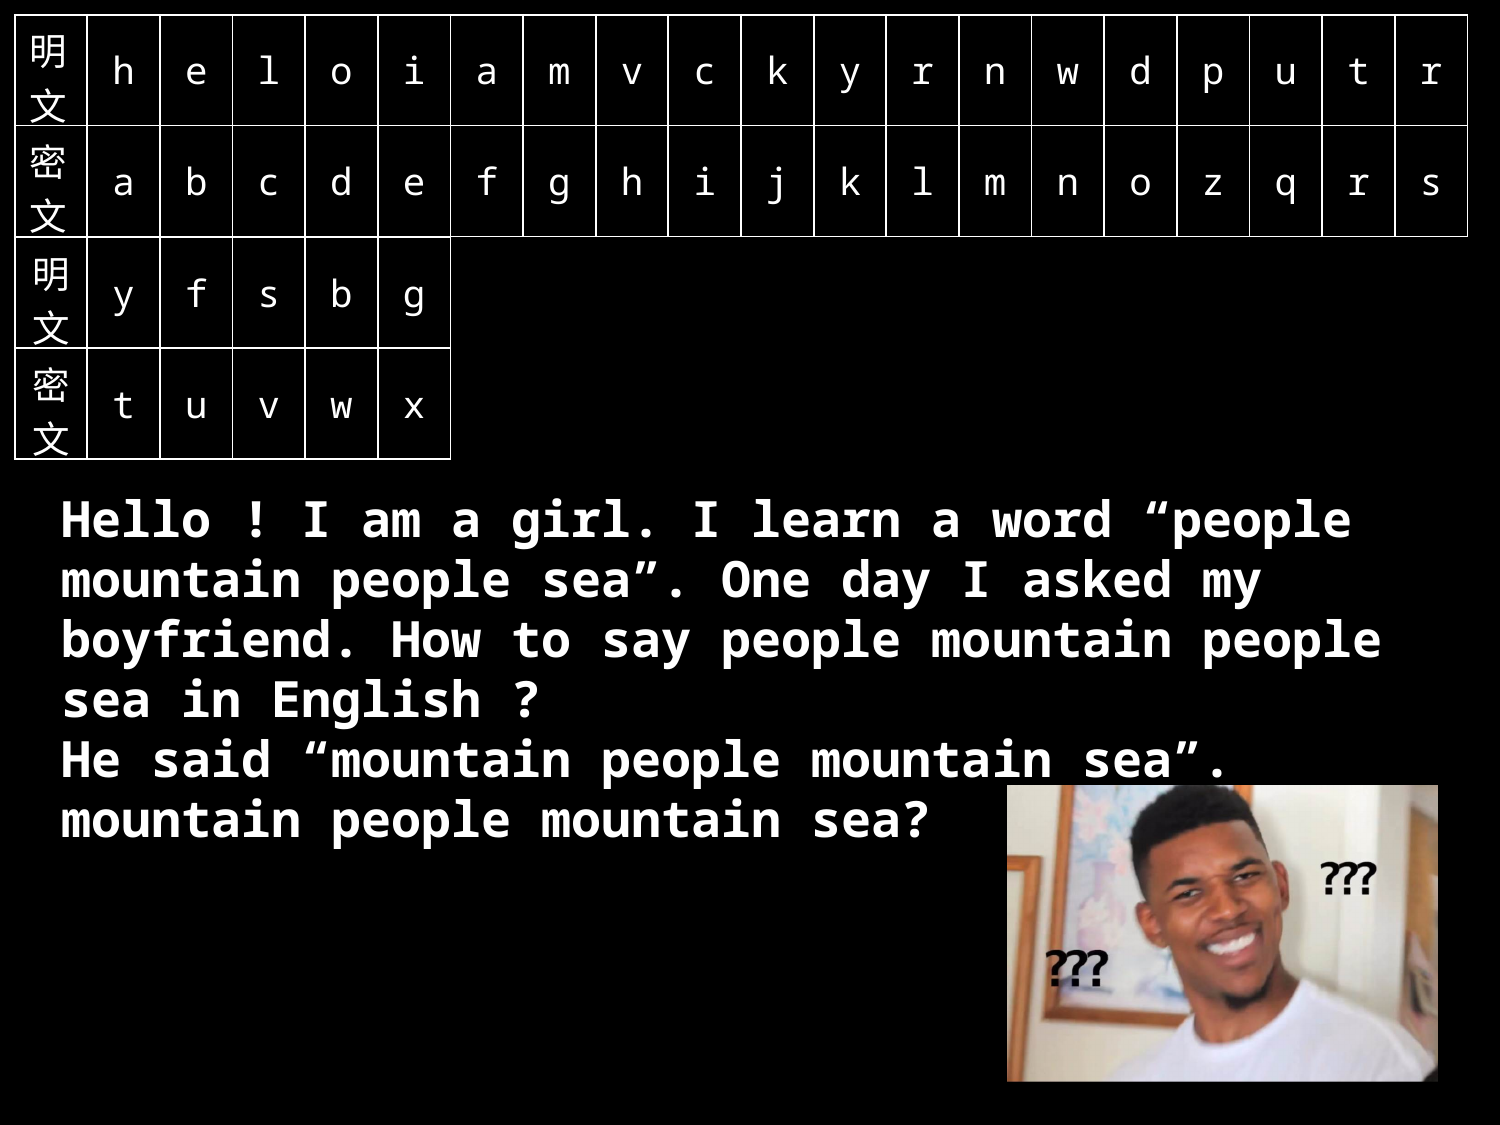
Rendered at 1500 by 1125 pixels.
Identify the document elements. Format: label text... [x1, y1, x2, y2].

table_cell r [1323, 126, 1394, 236]
table_header m [524, 16, 595, 125]
table_header w [1032, 16, 1103, 125]
table_header y [88, 238, 159, 347]
table_header b [306, 238, 377, 347]
table_cell f [451, 126, 522, 236]
table_cell 密文 [16, 126, 86, 236]
table_header l [233, 16, 304, 125]
table_header e [161, 16, 232, 125]
table_cell t [88, 349, 159, 458]
table_header a [451, 16, 522, 125]
table_cell o [1105, 126, 1176, 236]
table_cell u [161, 349, 232, 458]
table_header d [1105, 16, 1176, 125]
table_cell e [379, 126, 450, 236]
table_header i [379, 16, 450, 125]
table_cell a [88, 126, 159, 236]
table_cell q [1250, 126, 1321, 236]
table_header u [1250, 16, 1321, 125]
table_cell b [161, 126, 232, 236]
table_cell g [524, 126, 595, 236]
table_cell i [669, 126, 740, 236]
table_header p [1178, 16, 1249, 125]
table_cell s [1396, 126, 1467, 236]
table_cell c [233, 126, 304, 236]
table_cell z [1178, 126, 1249, 236]
table_cell x [379, 349, 450, 458]
table_cell j [742, 126, 813, 236]
table_header 明文 [16, 238, 86, 347]
table_header r [1396, 16, 1467, 125]
table_cell v [233, 349, 304, 458]
table_header g [379, 238, 450, 347]
table_header y [815, 16, 885, 125]
text_box Hello ! I am a girl. I learn a word “people mountain people sea”. One day I asked my boyfriend. How to say people mountain people sea in English ? He said “mountain people mountain sea”. mountain people mountain sea? [46, 480, 1454, 856]
table_cell l [887, 126, 958, 236]
table_header f [161, 238, 232, 347]
table_header r [887, 16, 958, 125]
table_cell n [1032, 126, 1103, 236]
table_header k [742, 16, 813, 125]
table_cell d [306, 126, 377, 236]
picture [1007, 784, 1438, 1083]
table_header n [960, 16, 1031, 125]
table_header h [88, 16, 159, 125]
table_header t [1323, 16, 1394, 125]
table_cell k [815, 126, 885, 236]
table_cell m [960, 126, 1031, 236]
table_header s [233, 238, 304, 347]
table_header c [669, 16, 740, 125]
table_cell w [306, 349, 377, 458]
table_header 明文 [16, 16, 86, 125]
table_header o [306, 16, 377, 125]
table_cell h [597, 126, 667, 236]
table_header v [597, 16, 667, 125]
table_cell 密文 [16, 349, 86, 458]
